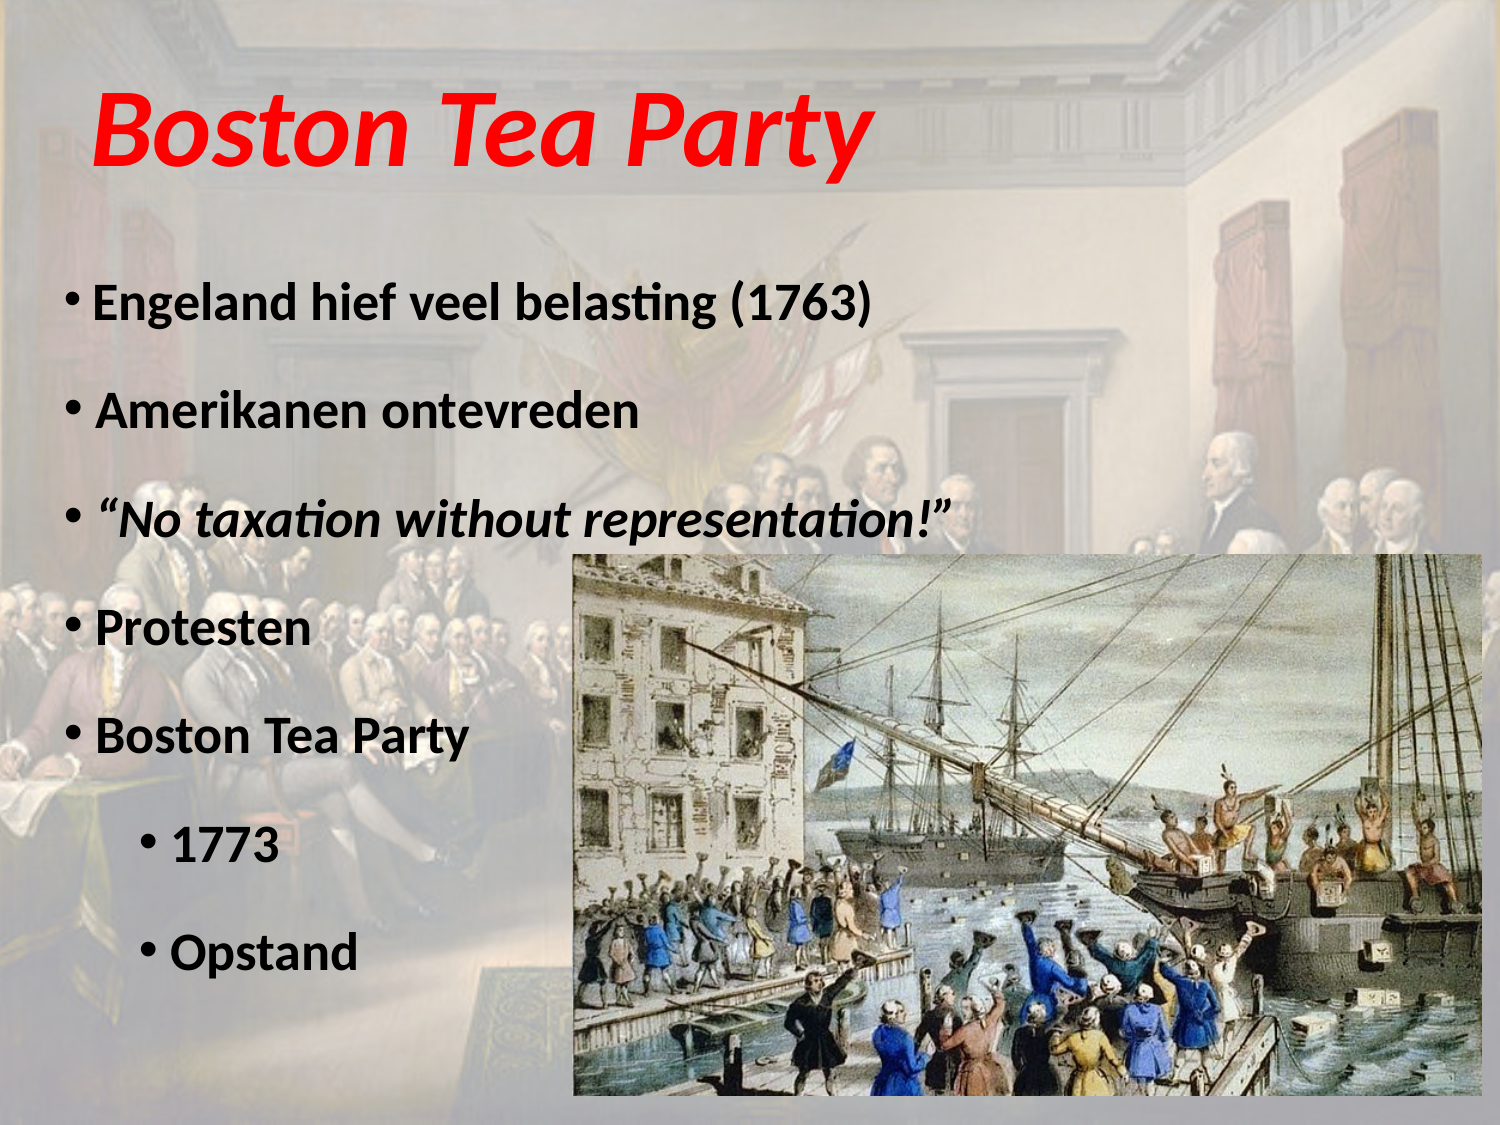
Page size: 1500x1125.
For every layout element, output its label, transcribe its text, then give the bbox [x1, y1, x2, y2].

list Engeland hief veel belasting (1763) Amerikanen ontevreden “No taxation without representation!” Protesten Boston Tea Party 1773 Opstand [48, 225, 998, 996]
title Boston Tea Party [75, 44, 1065, 197]
picture [572, 553, 1482, 1097]
